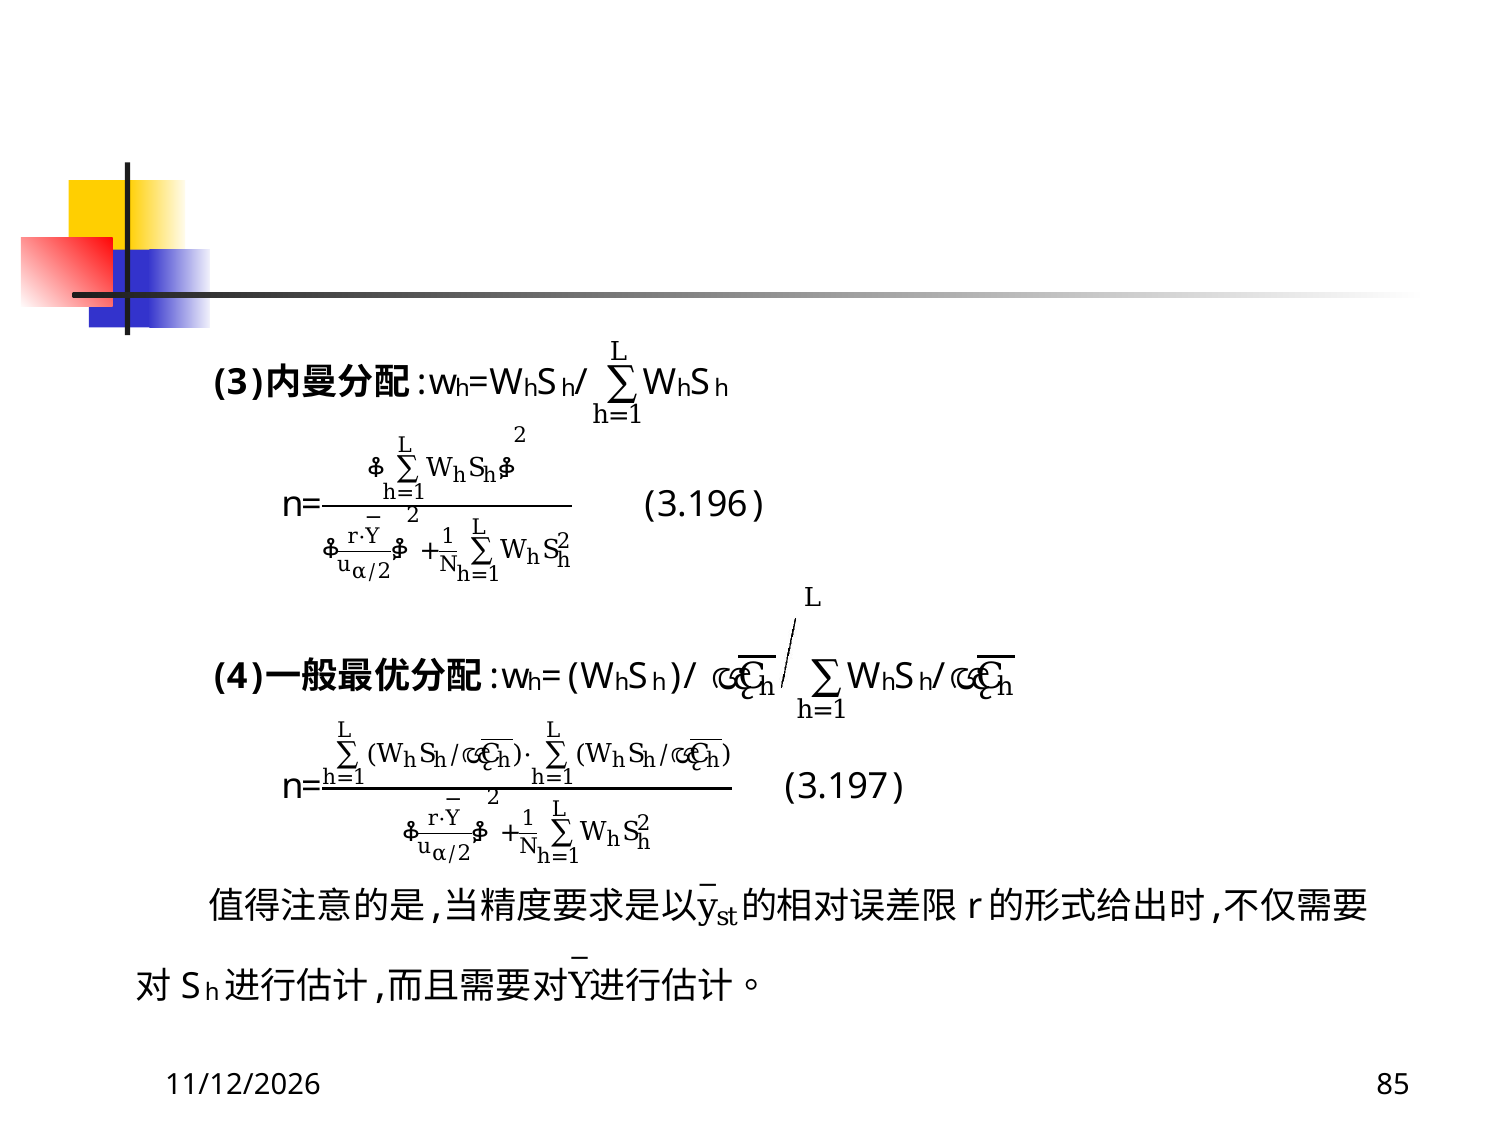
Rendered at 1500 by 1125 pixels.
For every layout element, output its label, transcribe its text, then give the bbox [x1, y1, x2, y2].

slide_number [149, 1075, 463, 1113]
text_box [135, 337, 1391, 1069]
slide_number 85 [1112, 1037, 1426, 1113]
